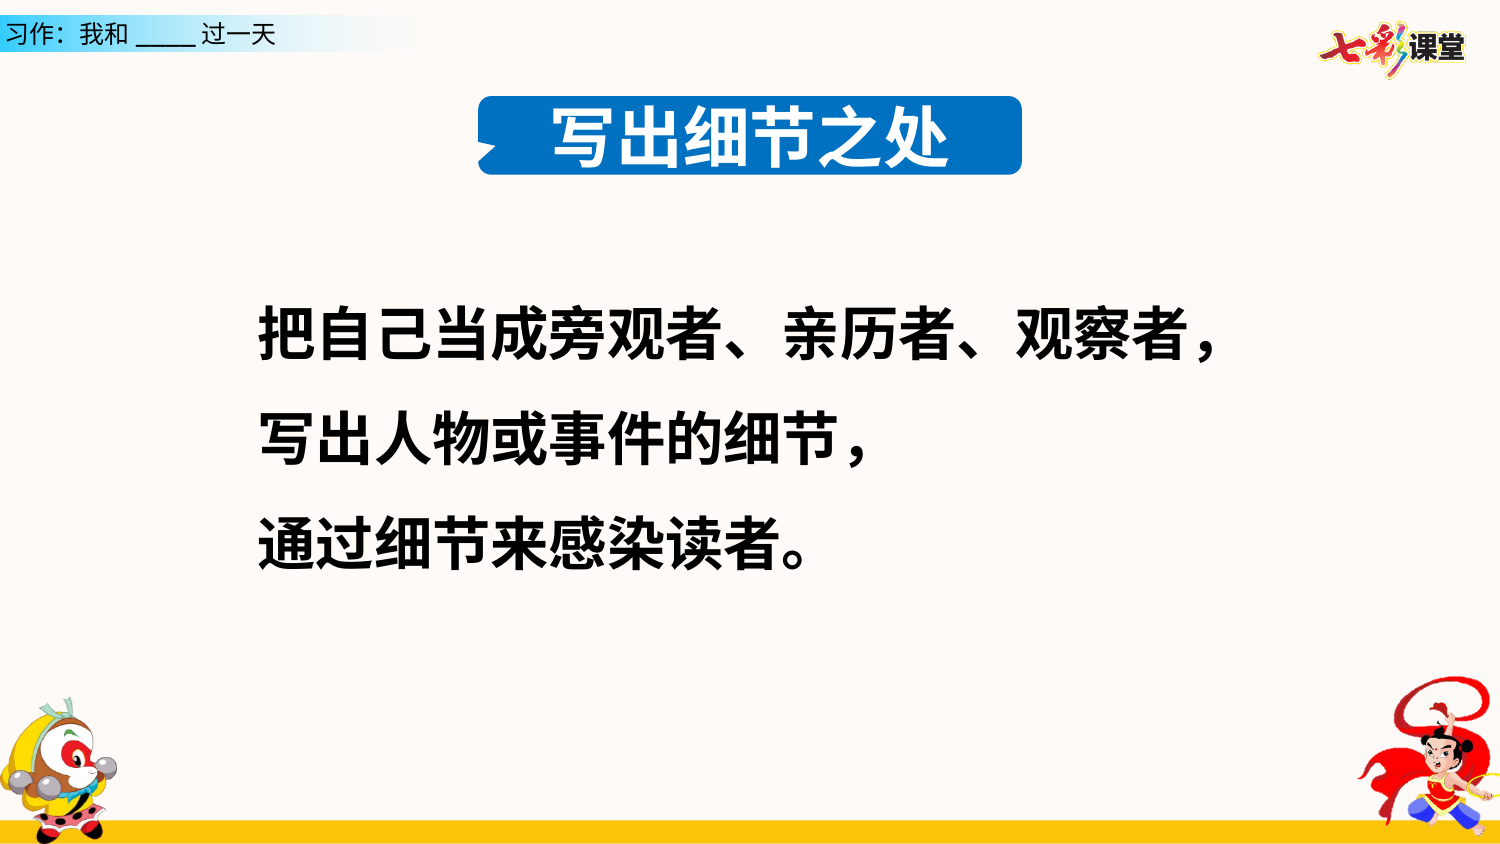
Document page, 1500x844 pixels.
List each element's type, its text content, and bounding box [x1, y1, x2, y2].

picture [1316, 20, 1468, 80]
text_box 把自己当成旁观者、亲历者、观察者， 写出人物或事件的细节， 通过细节来感染读者。 [242, 255, 1257, 585]
text_box 写出细节之处 [476, 93, 1024, 177]
picture [1350, 668, 1500, 844]
picture [0, 697, 117, 844]
